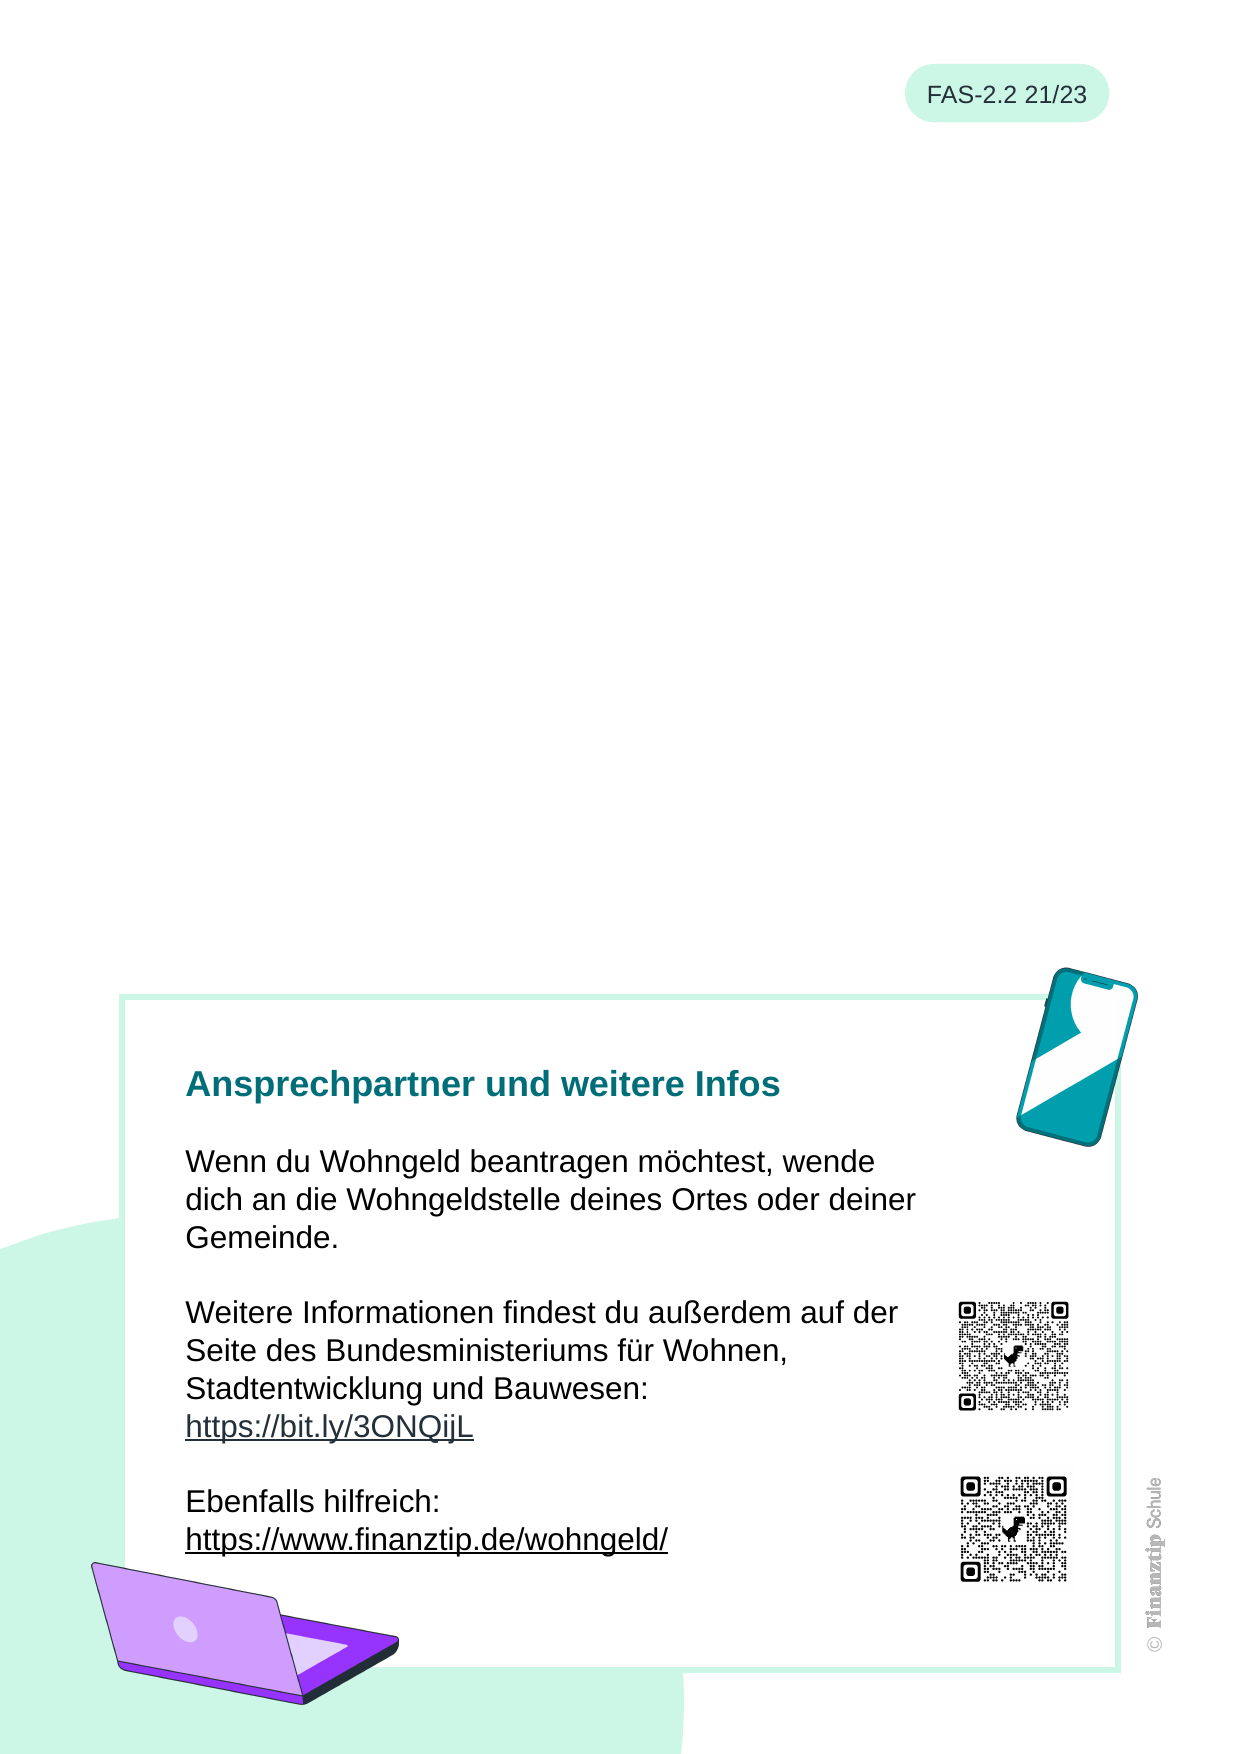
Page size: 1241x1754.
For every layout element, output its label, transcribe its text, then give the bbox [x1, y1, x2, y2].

picture [949, 1465, 1078, 1593]
picture [1143, 1478, 1165, 1628]
text_box Ansprechpartner und weitere Infos Wenn du Wohngeld beantragen möchtest, wende dich an die Wohngeldstelle deines Ortes oder deiner Gemeinde. Weitere Informationen findest du außerdem auf der Seite des Bundesministeriums für Wohnen, Stadtentwicklung und Bauwesen: https://bit.ly/3ONQijL Ebenfalls hilfreich: https://www.finanztip.de/wohngeld/ [121, 996, 1119, 1671]
picture [949, 1292, 1078, 1420]
picture [91, 1562, 399, 1705]
picture [969, 945, 1185, 1169]
